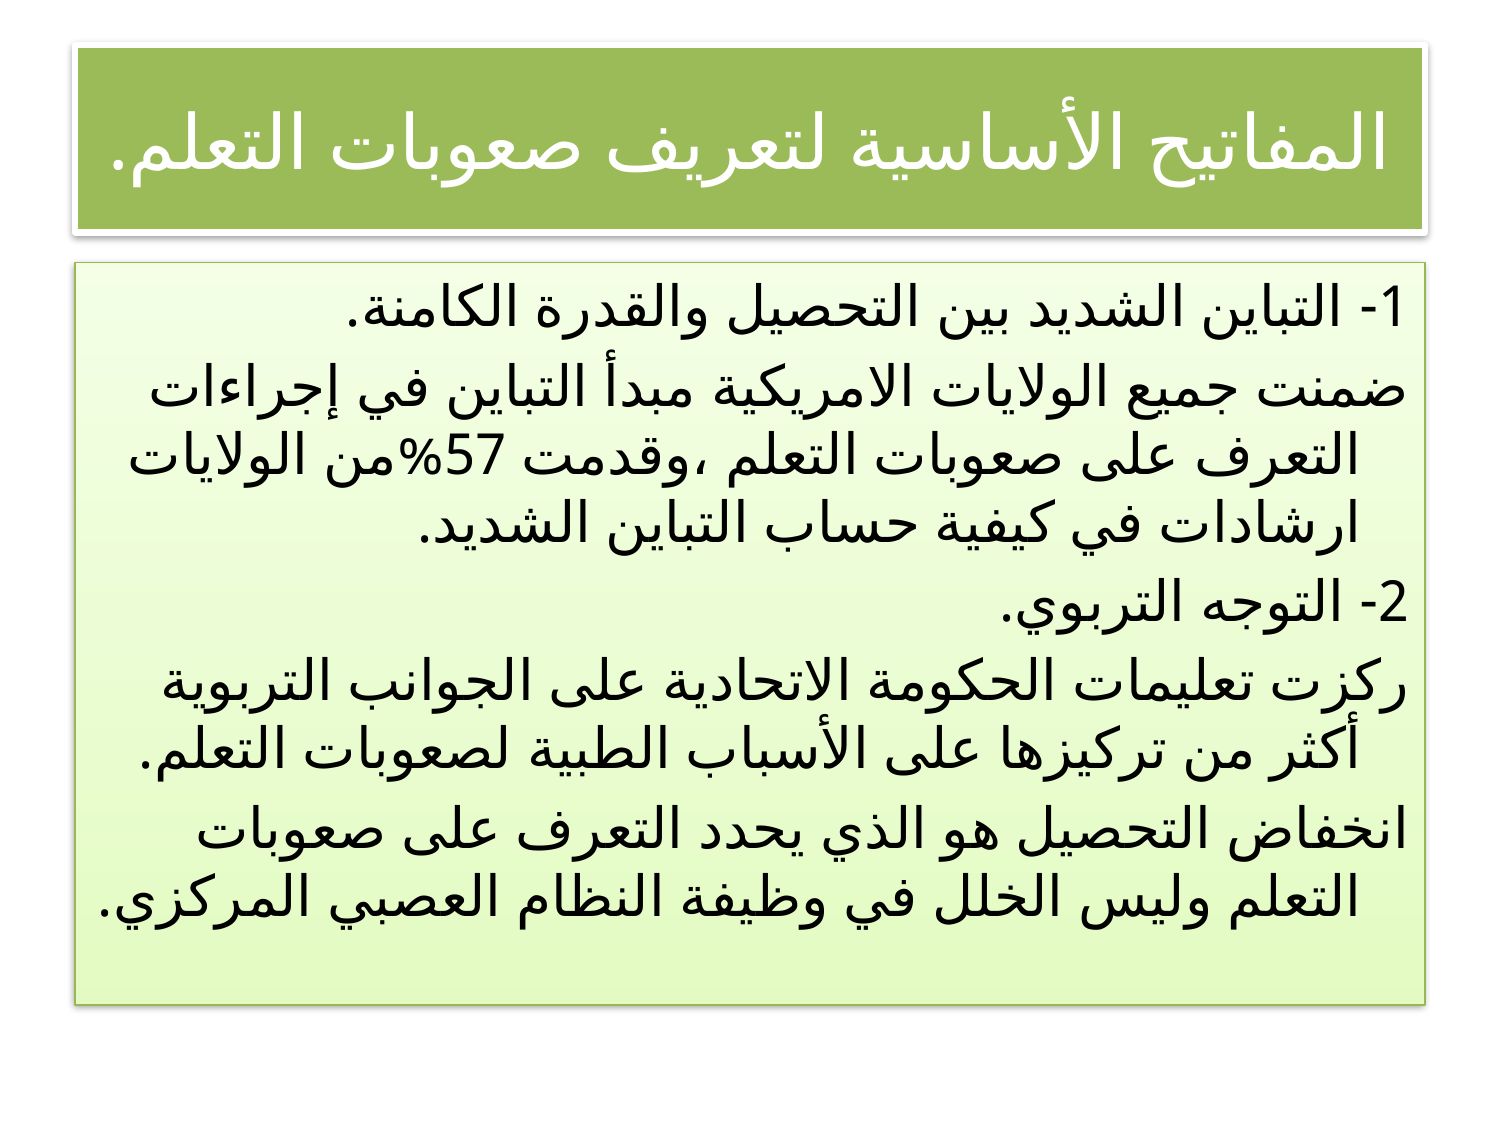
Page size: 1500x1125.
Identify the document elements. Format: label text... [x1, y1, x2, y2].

title المفاتيح الأساسية لتعريف صعوبات التعلم. [72, 42, 1428, 236]
list 1- التباين الشديد بين التحصيل والقدرة الكامنة. ضمنت جميع الولايات الامريكية مبدأ التباين في إجراءات التعرف على صعوبات التعلم ،وقدمت 57%من الولايات ارشادات في كيفية حساب التباين الشديد. 2- التوجه التربوي. ركزت تعليمات الحكومة الاتحادية على الجوانب التربوية أكثر من تركيزها على الأسباب الطبية لصعوبات التعلم. انخفاض التحصيل هو الذي يحدد التعرف على صعوبات التعلم وليس الخلل في وظيفة النظام العصبي المركزي. [74, 262, 1426, 1006]
